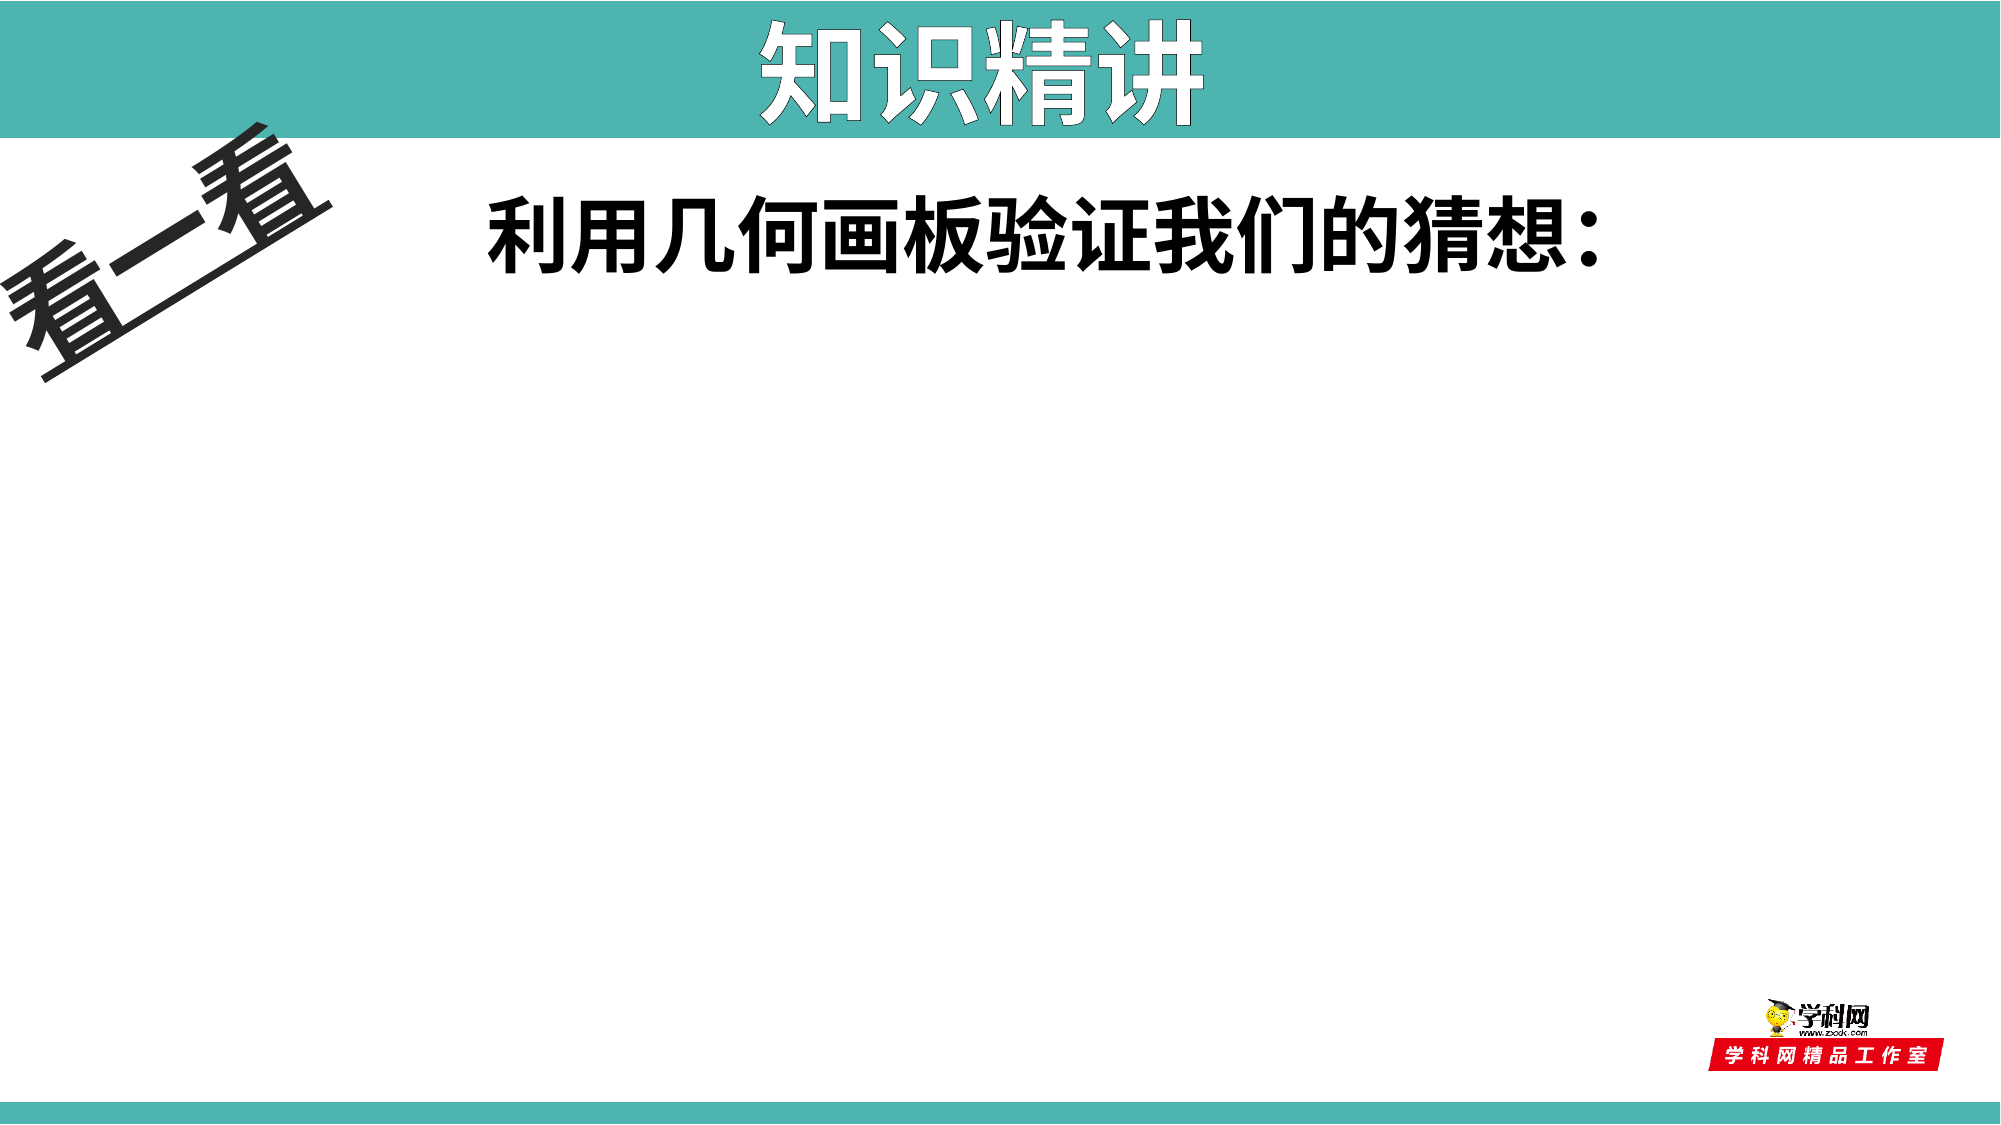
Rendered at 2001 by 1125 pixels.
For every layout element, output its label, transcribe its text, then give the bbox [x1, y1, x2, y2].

text_box 看一看 [0, 18, 457, 427]
text_box 知识精讲 [742, 0, 1223, 144]
picture [0, 1, 742, 249]
picture [0, 1, 2001, 1124]
text_box 利用几何画板验证我们的猜想： [432, 144, 1710, 291]
